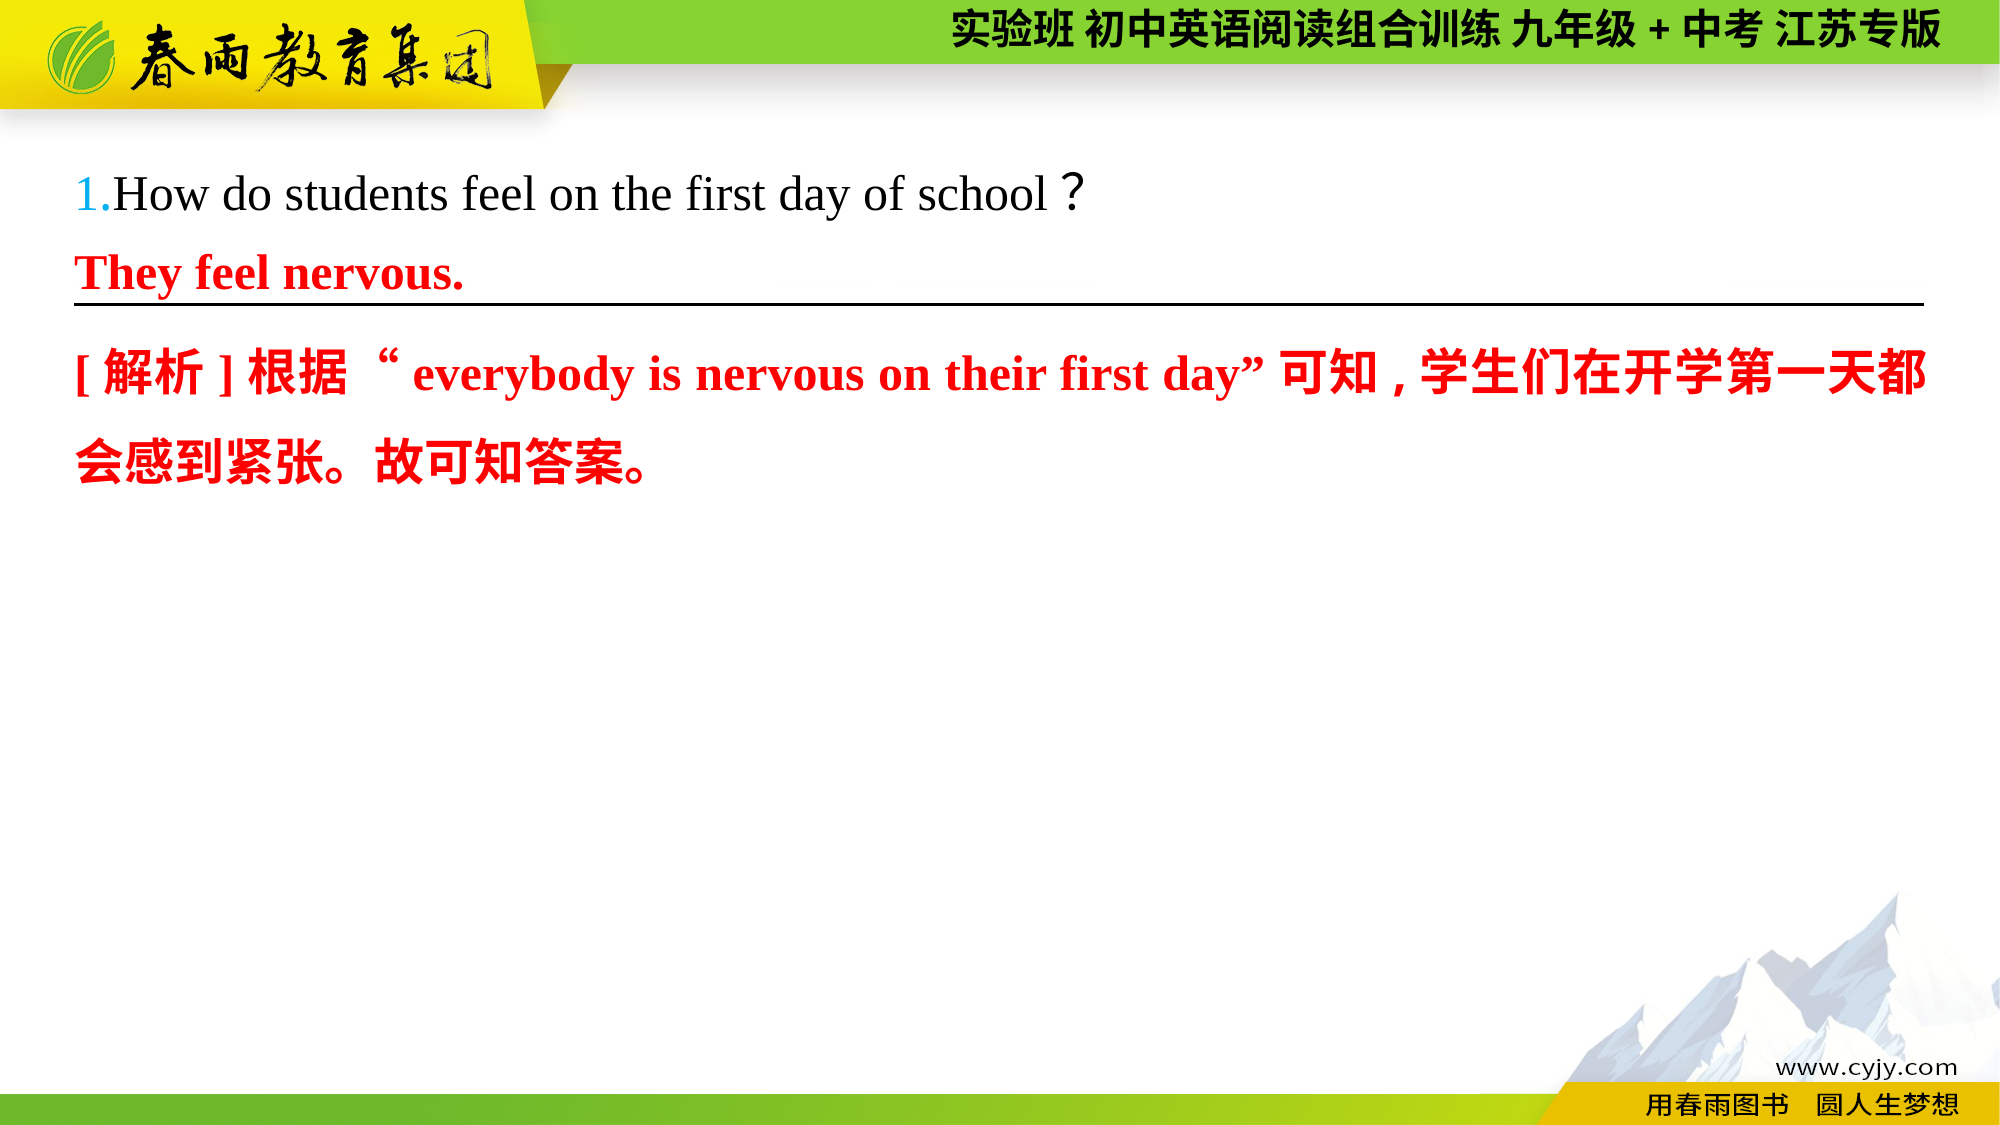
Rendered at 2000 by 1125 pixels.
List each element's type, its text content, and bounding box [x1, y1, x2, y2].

text_box [解析]根据“everybody is nervous on their first day”可知,学生们在开学第一天都会感到紧张。故可知答案。 [59, 302, 1944, 498]
list 1.How do students feel on the first day of school？ ———————— —— ———— ———— [59, 122, 1944, 201]
picture [0, 0, 2000, 1125]
text_box They feel nervous. [59, 201, 1944, 302]
